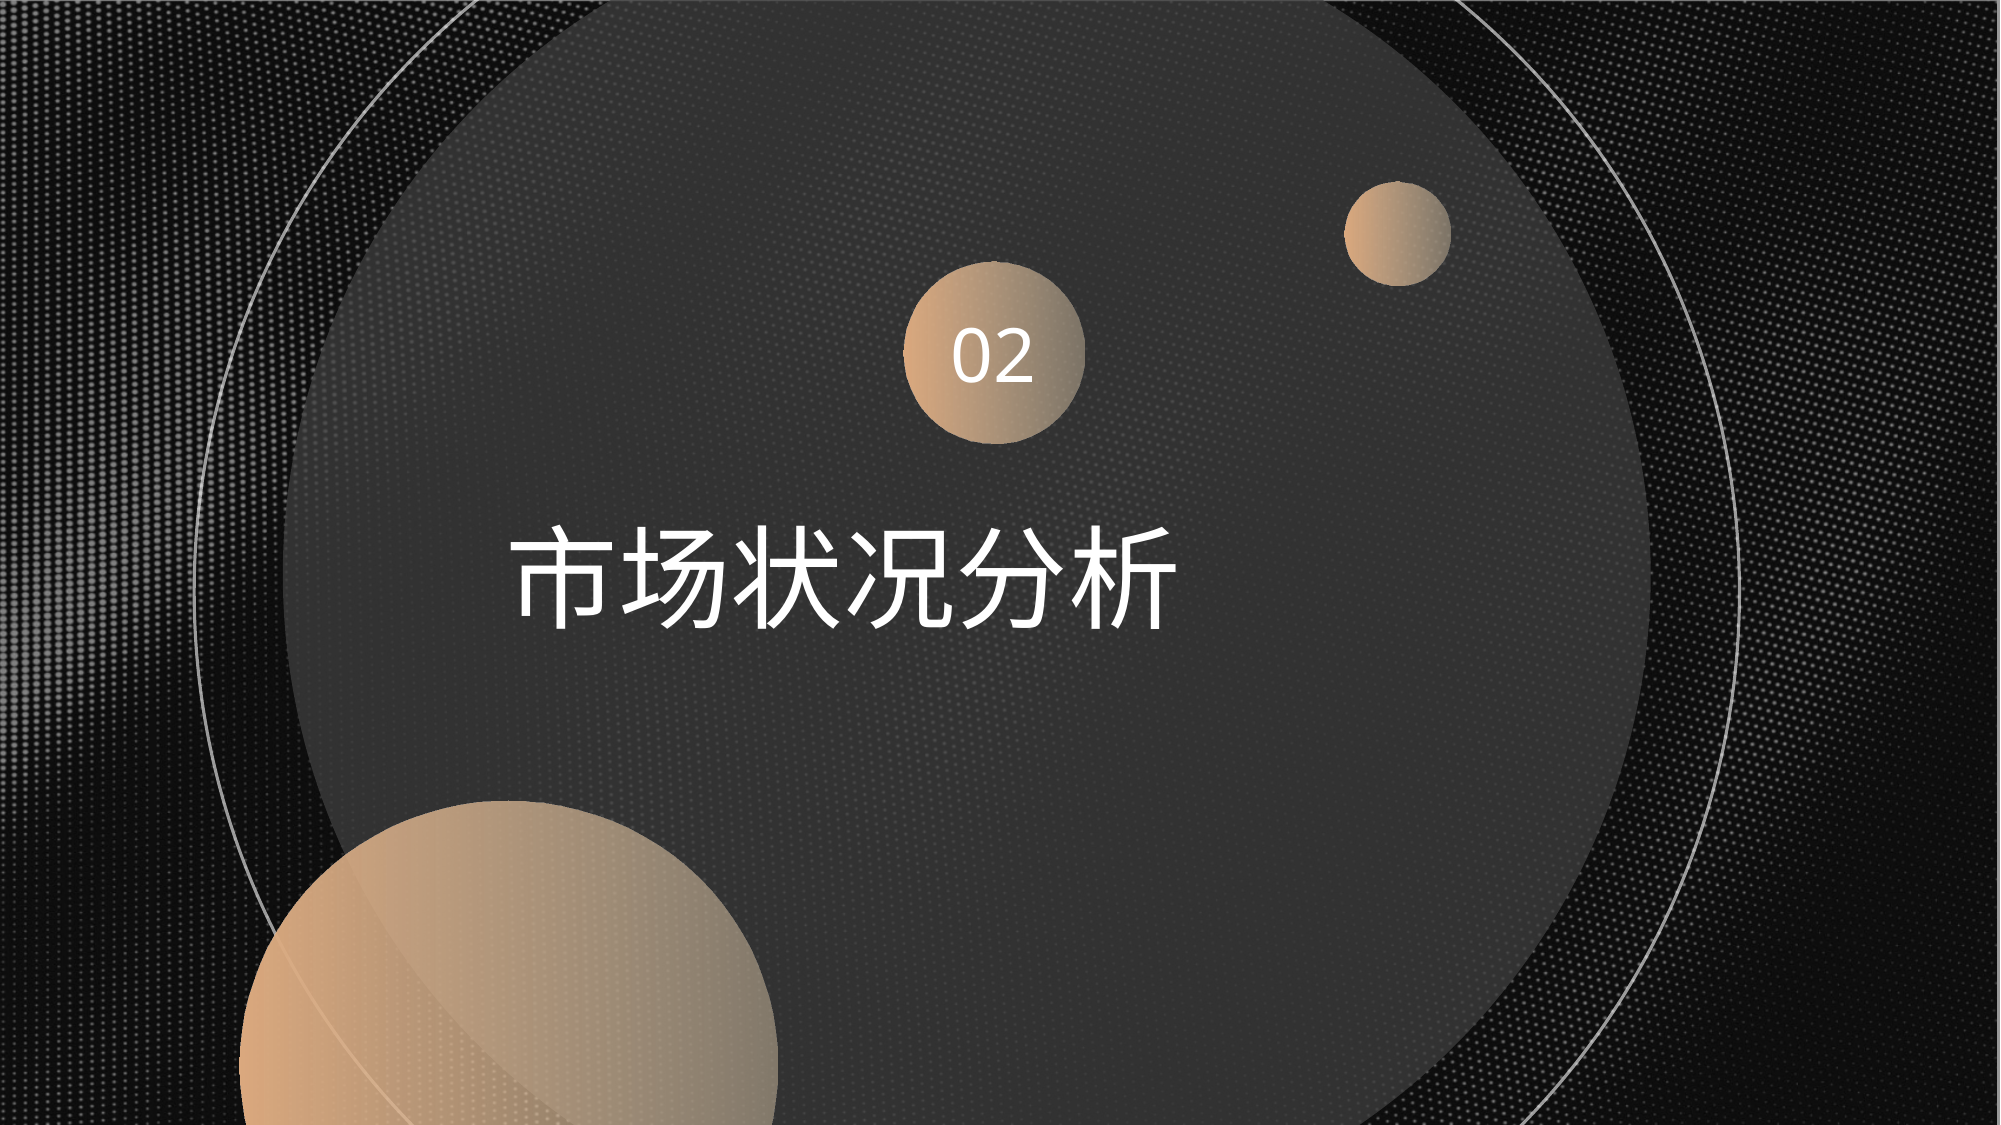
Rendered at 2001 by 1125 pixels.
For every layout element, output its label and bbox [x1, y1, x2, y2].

text_box [0, 0, 2000, 1125]
